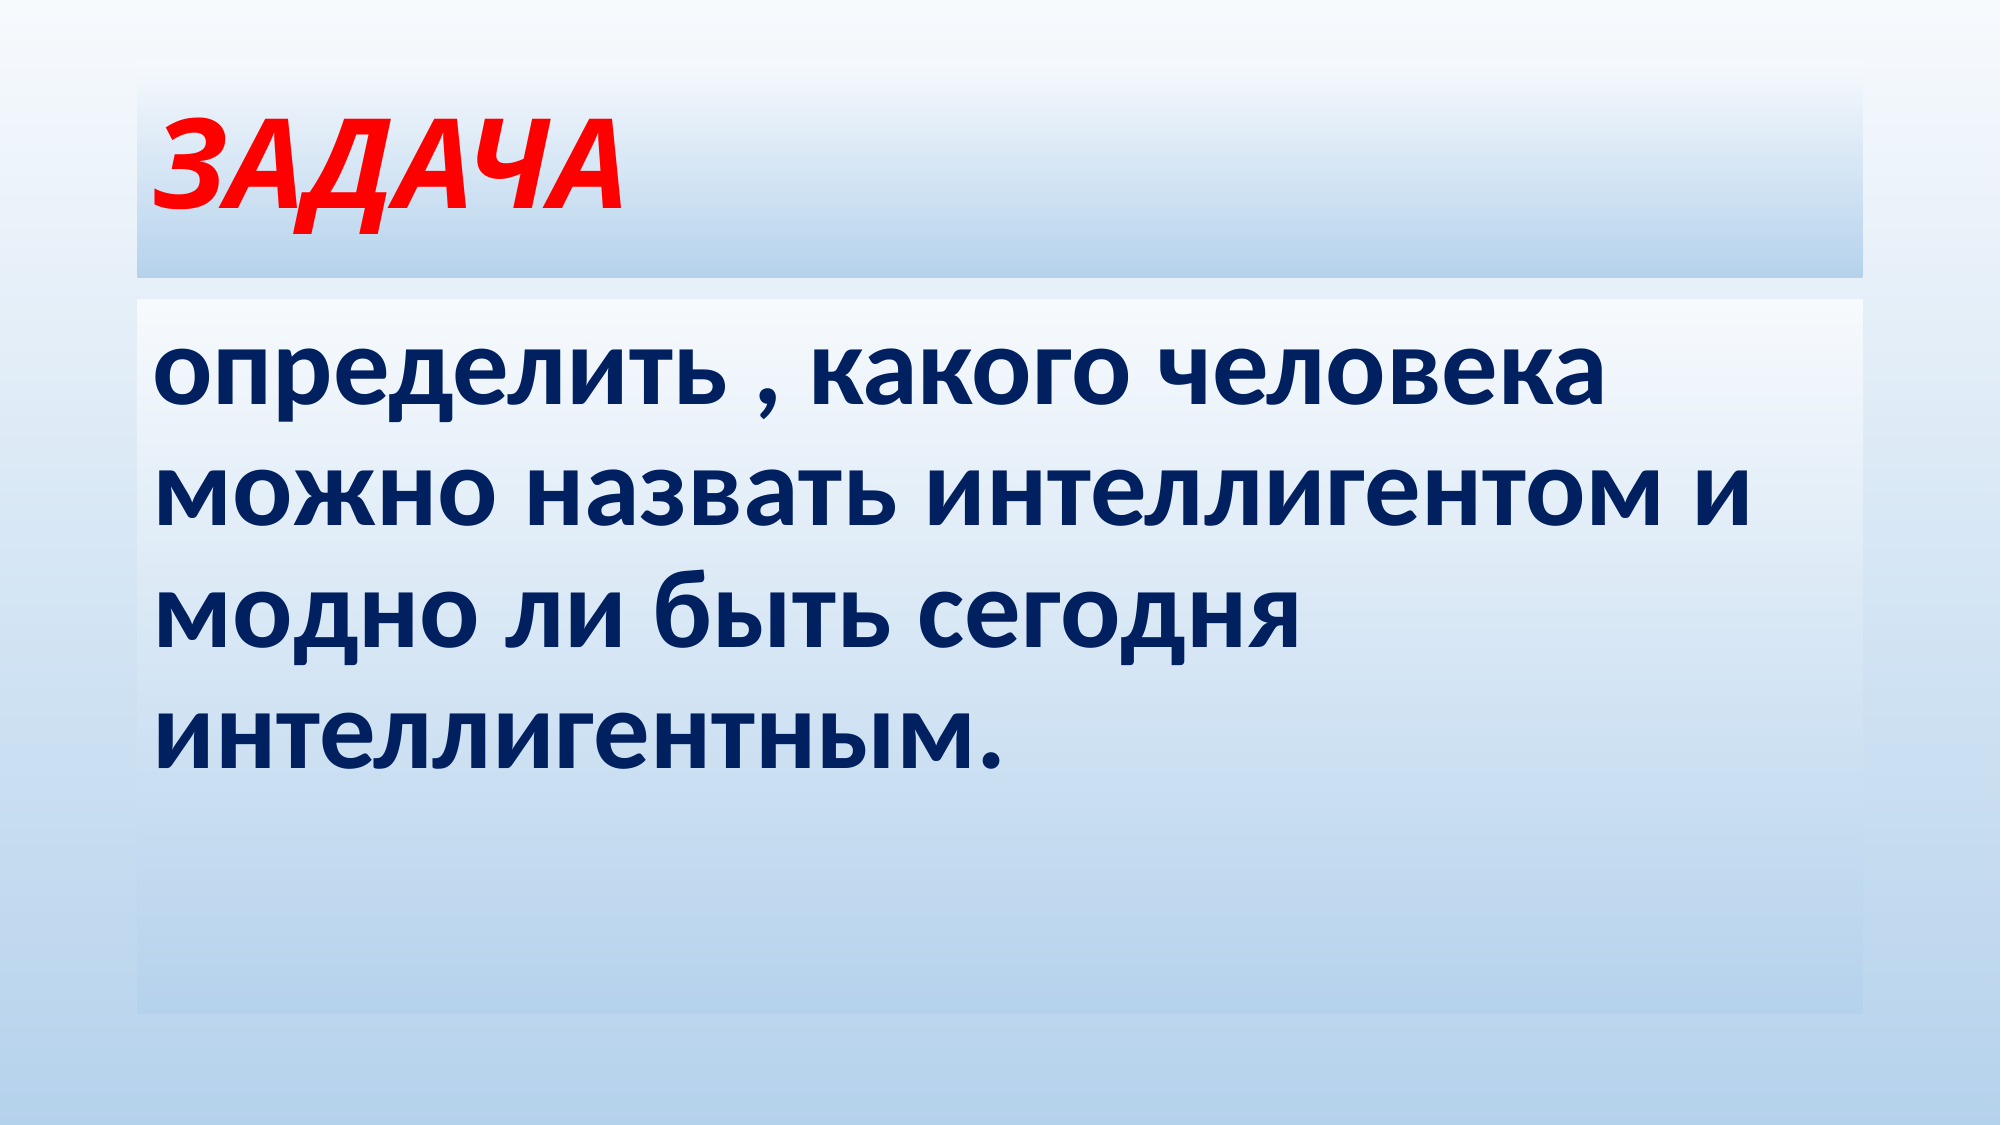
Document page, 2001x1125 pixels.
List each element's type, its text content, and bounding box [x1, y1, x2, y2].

list определить , какого человека можно назвать интеллигентом и модно ли быть сегодня интеллигентным. [137, 299, 1863, 1014]
title ЗАДАЧА [137, 59, 1863, 278]
